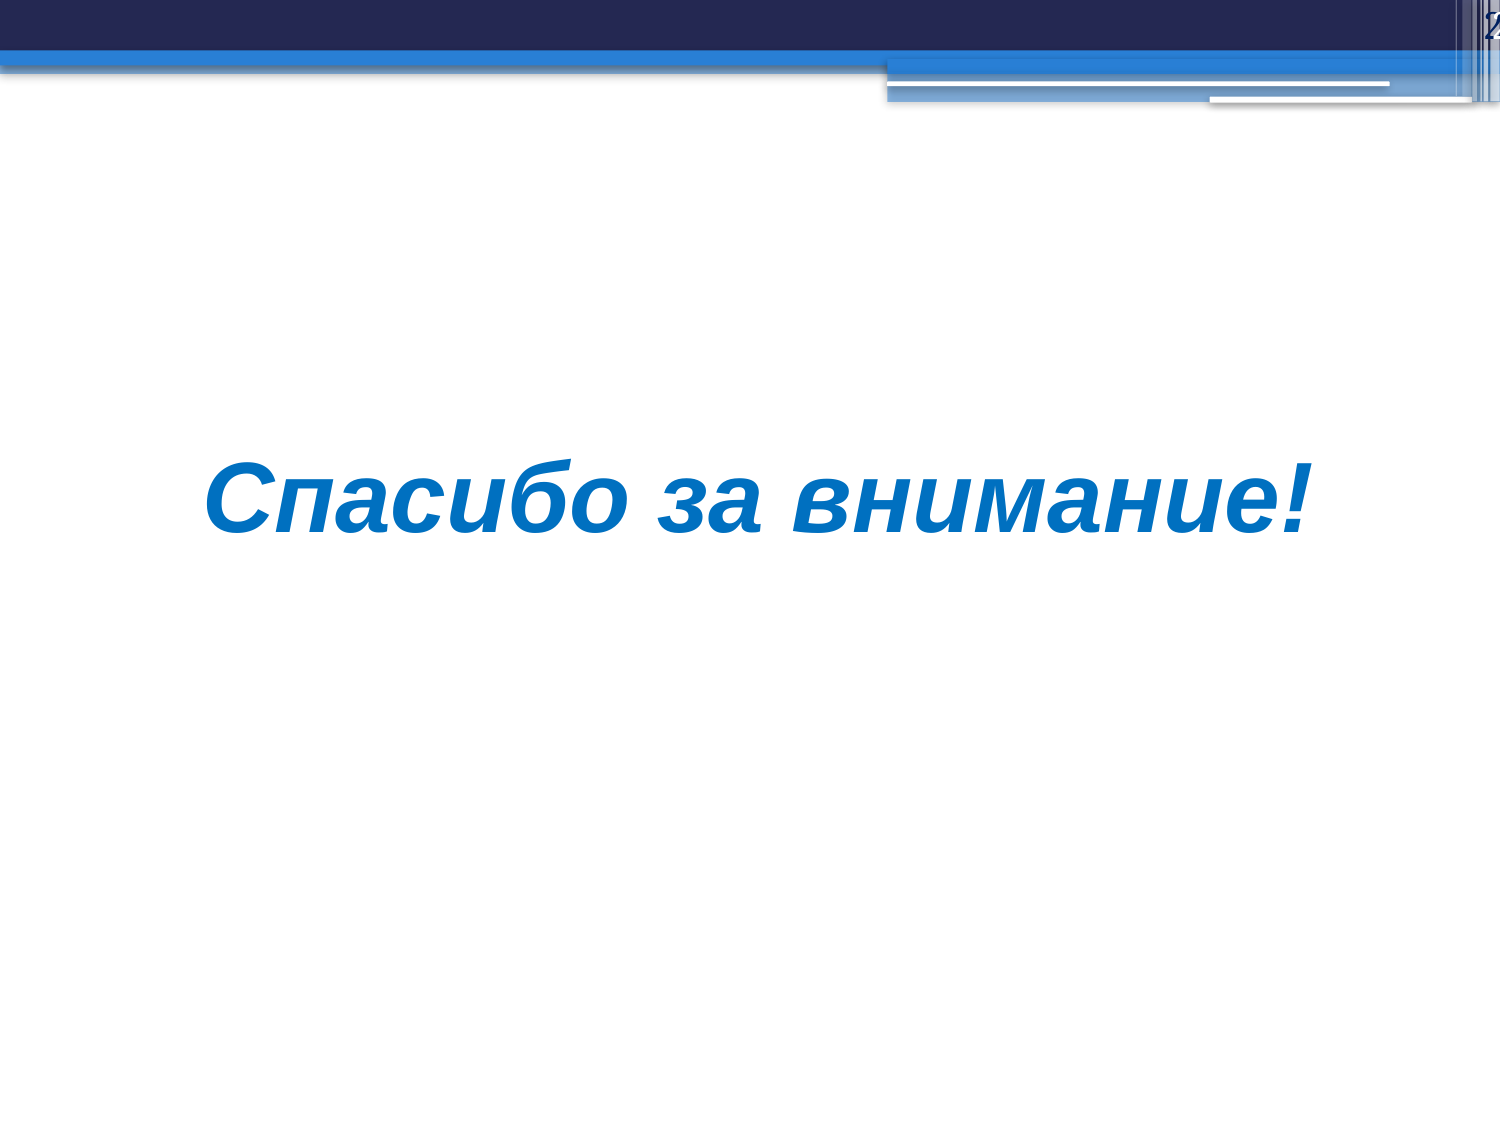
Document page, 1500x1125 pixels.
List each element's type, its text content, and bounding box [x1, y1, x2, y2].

text_box Спасибо за внимание! [72, 424, 1444, 560]
text_box 23 [1324, 0, 1332, 61]
text_box 23 [1332, 0, 1500, 61]
